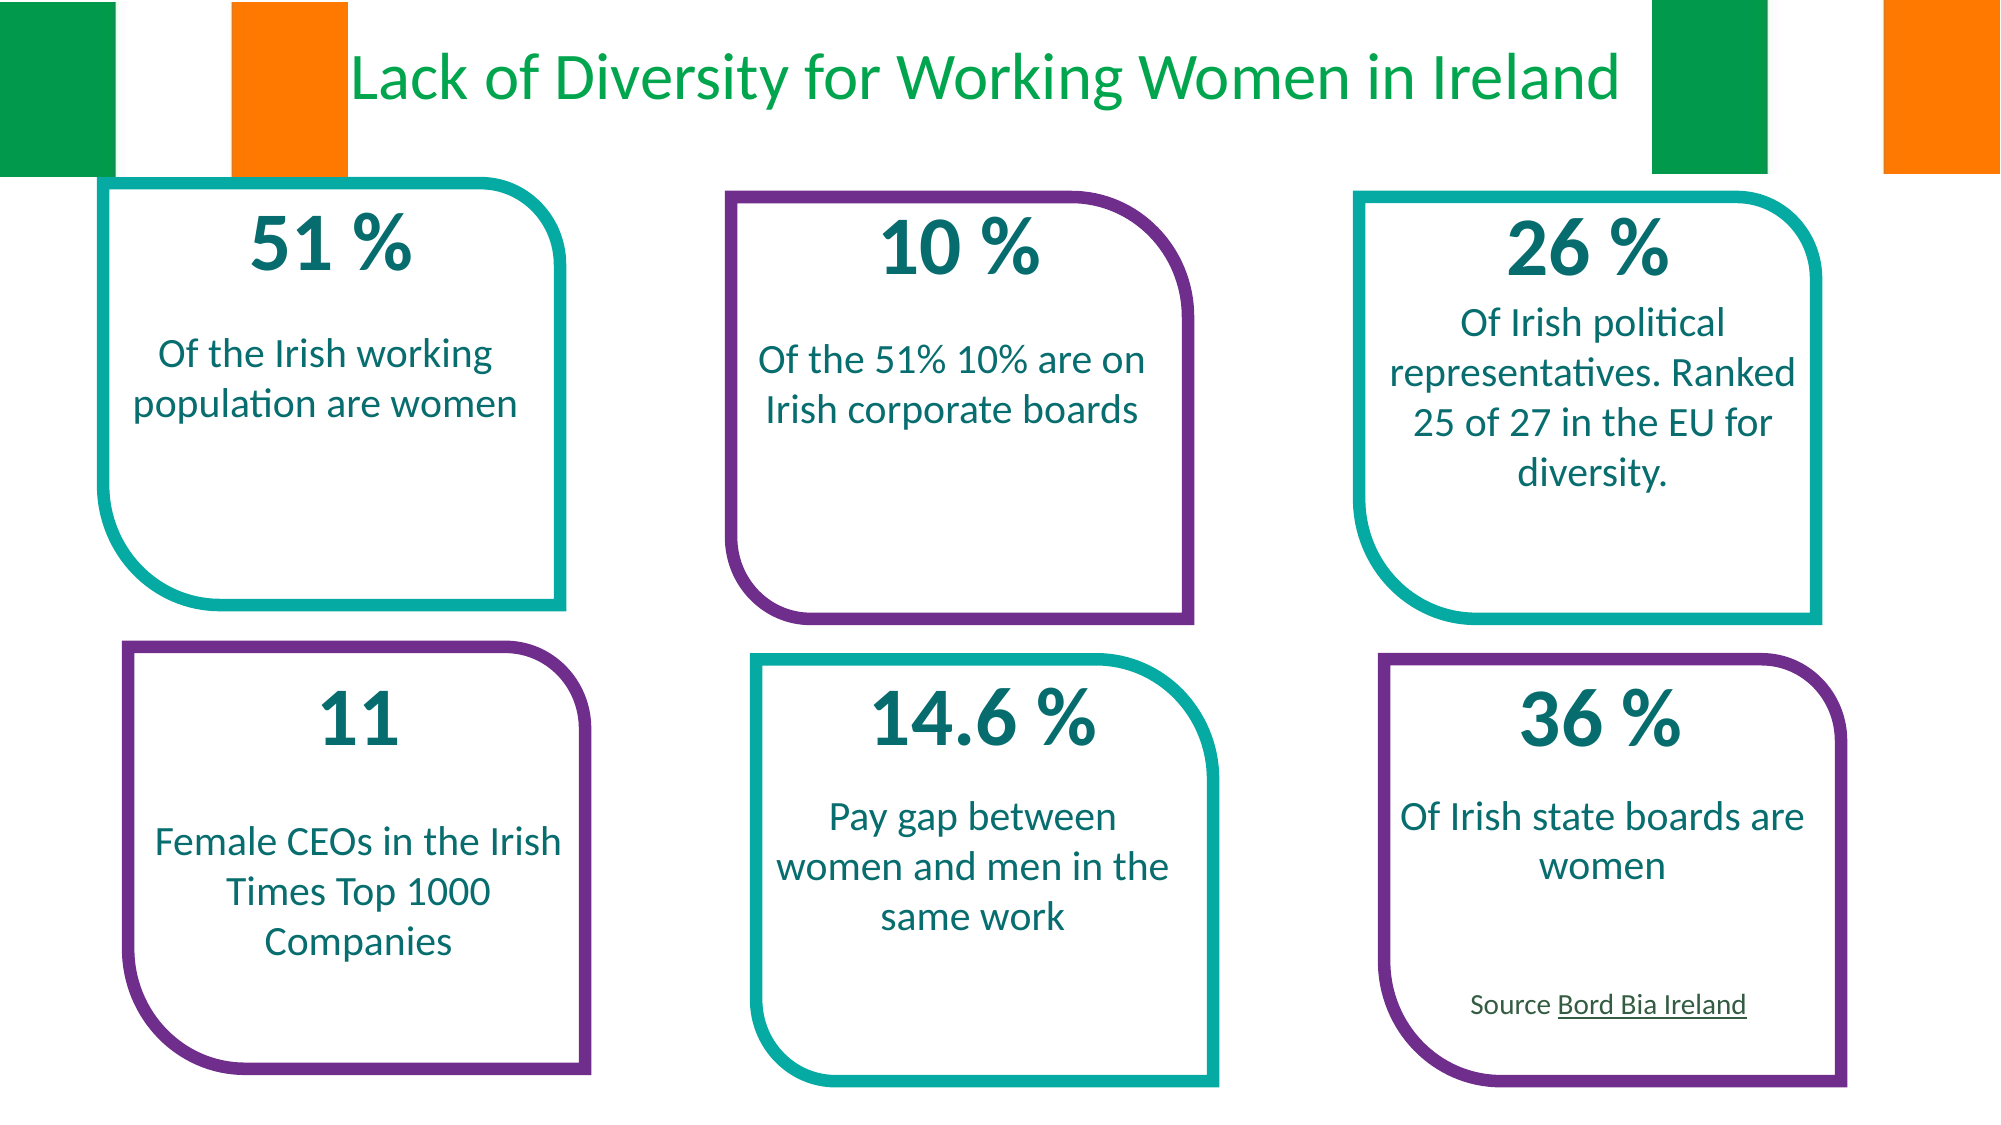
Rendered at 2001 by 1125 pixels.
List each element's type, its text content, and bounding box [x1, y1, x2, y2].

text_box Of Irish state boards are women [1383, 781, 1823, 896]
text_box Source Bord Bia Ireland [1455, 978, 1823, 1028]
text_box Female CEOs in the Irish Times Top 1000 Companies [139, 806, 579, 972]
text_box 11 [233, 722, 484, 770]
text_box 14.6 % [854, 722, 1134, 770]
text_box 36 % [1504, 723, 1755, 771]
picture [0, 2, 348, 177]
text_box Of the 51% 10% are on Irish corporate boards [732, 324, 1172, 439]
picture [1652, 0, 2000, 174]
text_box 26 % [1491, 252, 1743, 287]
text_box Of the Irish working population are women [106, 318, 545, 434]
text_box Pay gap between women and men in the same work [753, 781, 1193, 946]
text_box 51 % [122, 247, 560, 295]
text_box 10 % [862, 251, 1114, 299]
text_box Lack of Diversity for Working Women in Ireland [348, 35, 1652, 167]
text_box Of Irish political representatives. Ranked 25 of 27 in the EU for diversity. [1373, 287, 1813, 503]
